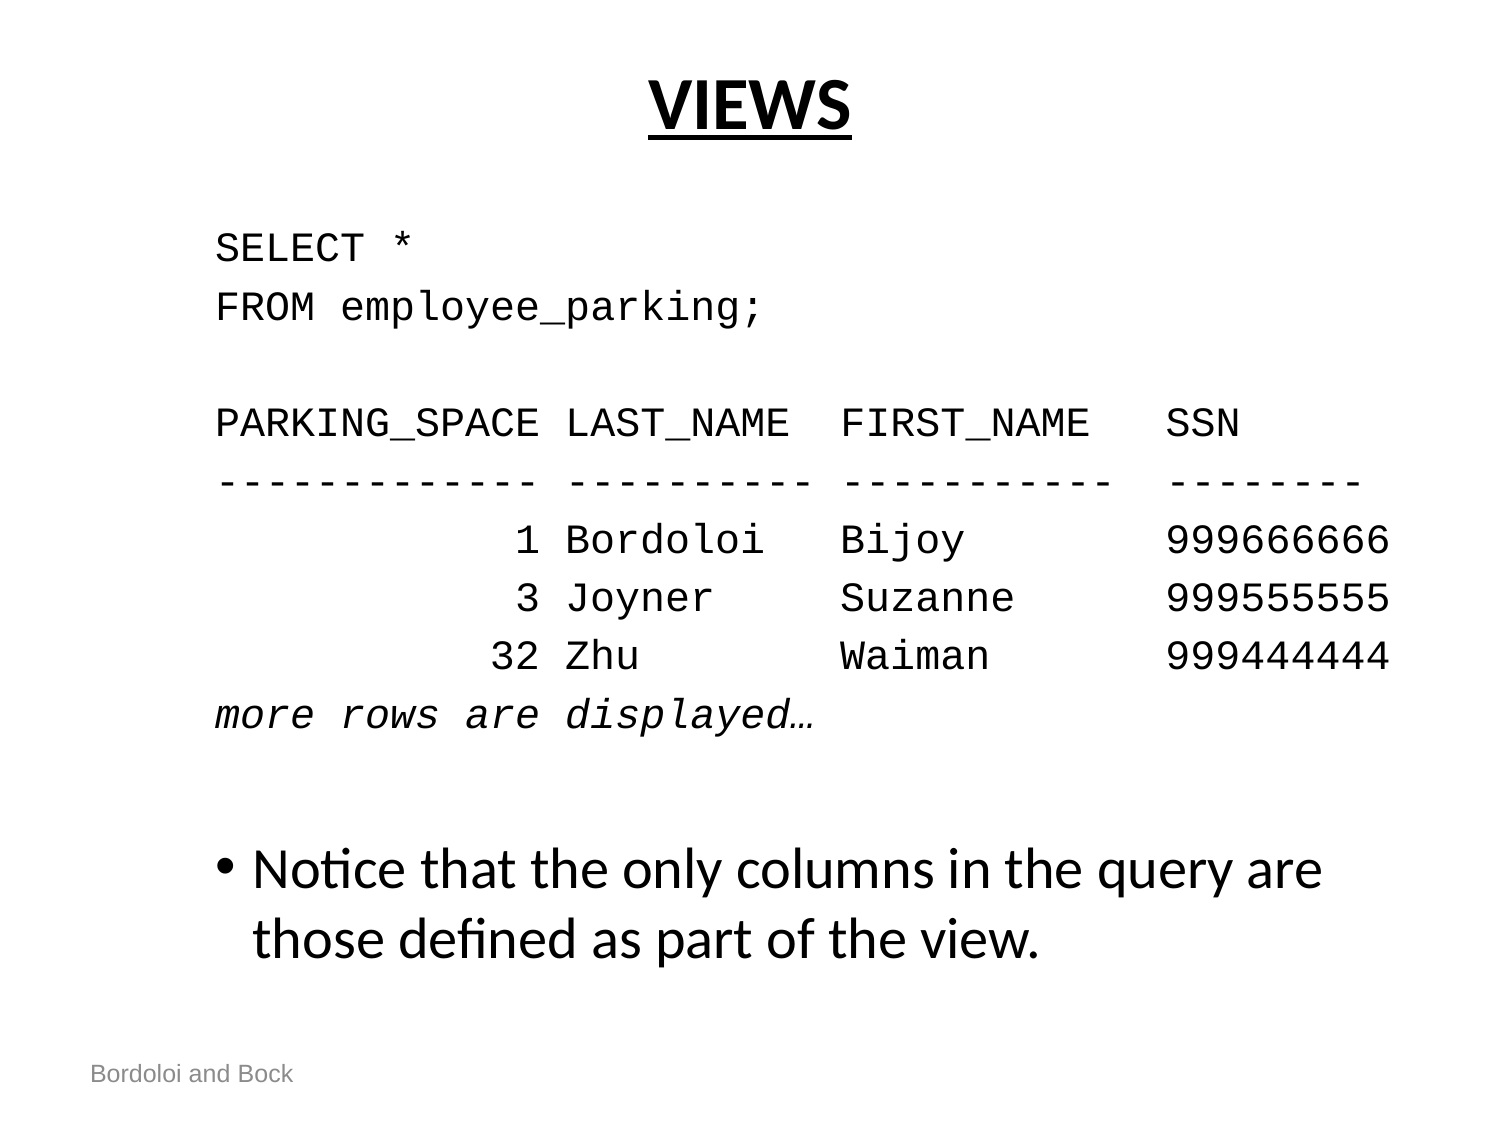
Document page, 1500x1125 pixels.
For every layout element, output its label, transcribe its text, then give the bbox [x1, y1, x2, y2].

list SELECT * FROM employee_parking; PARKING_SPACE LAST_NAME FIRST_NAME SSN ------------- ---------- ----------- -------- 1 Bordoloi Bijoy 999666666 3 Joyner Suzanne 999555555 32 Zhu Waiman 999444444 more rows are displayed… Notice that the only columns in the query are those defined as part of the view. [50, 212, 1450, 1000]
slide_number Bordoloi and Bock [75, 1042, 425, 1103]
title VIEWS [112, 24, 1388, 175]
